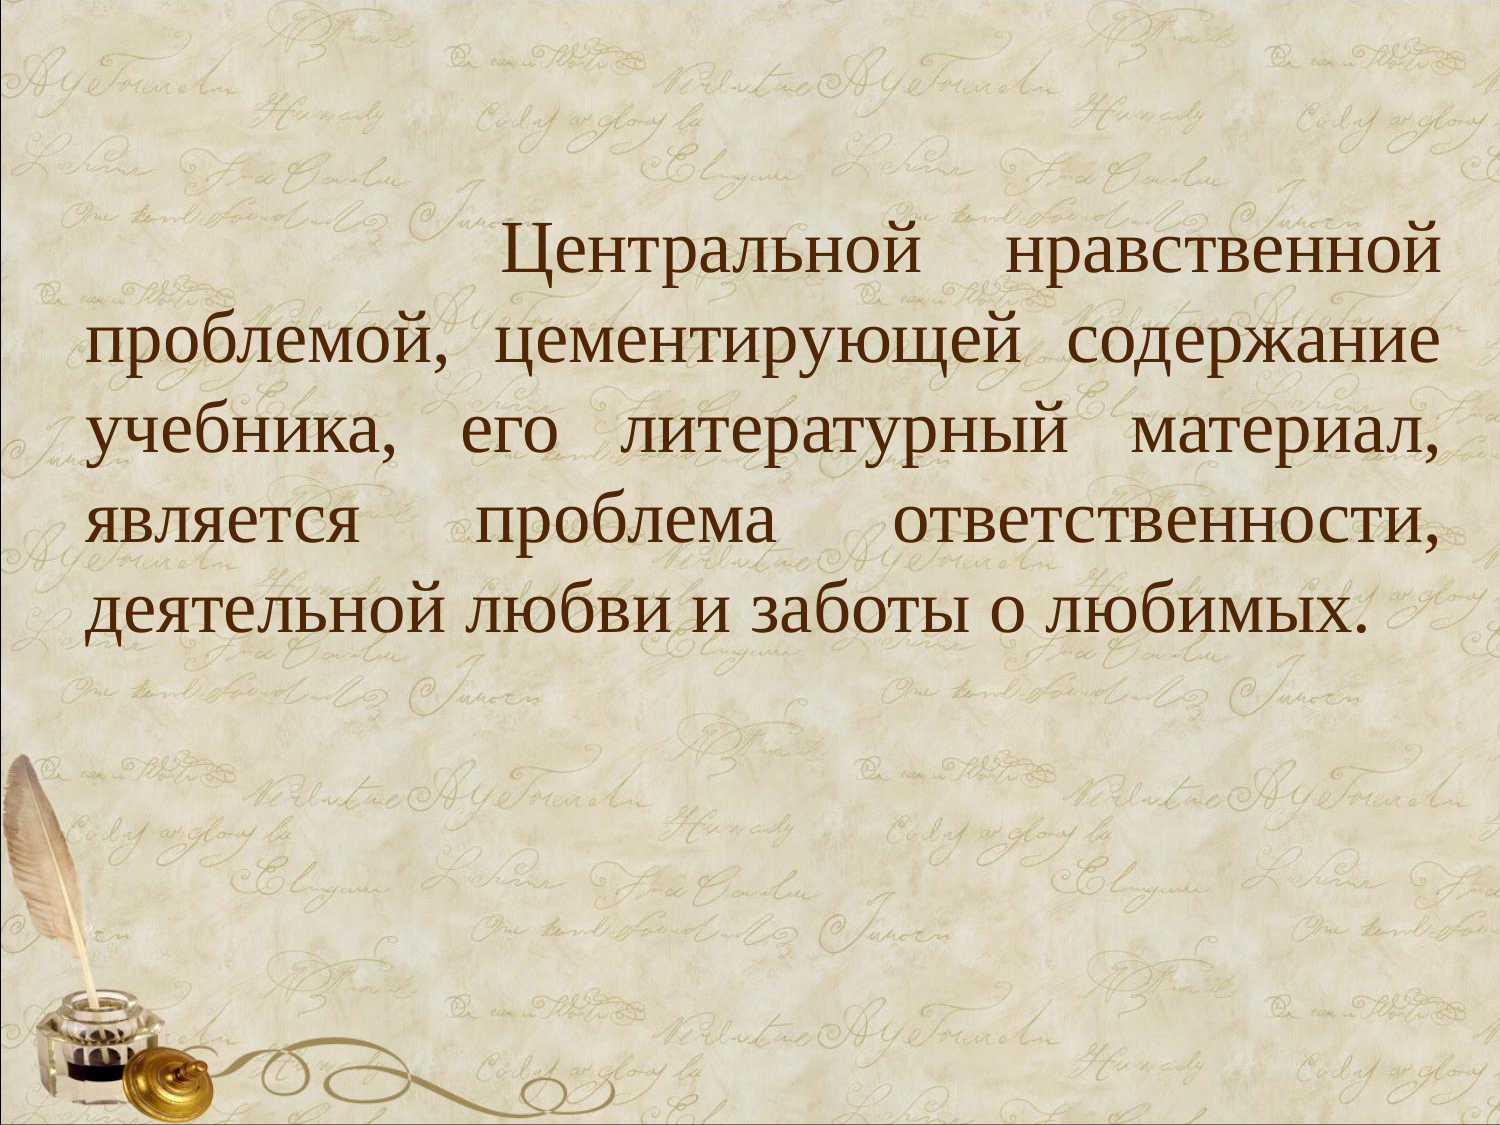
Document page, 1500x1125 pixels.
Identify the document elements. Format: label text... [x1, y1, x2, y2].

text_box Центральной нравственной проблемой, цементирующей содержание учебника, его литературный материал, является проблема ответственности, деятельной любви и заботы о любимых. [70, 190, 1459, 656]
picture [0, 0, 1500, 1125]
